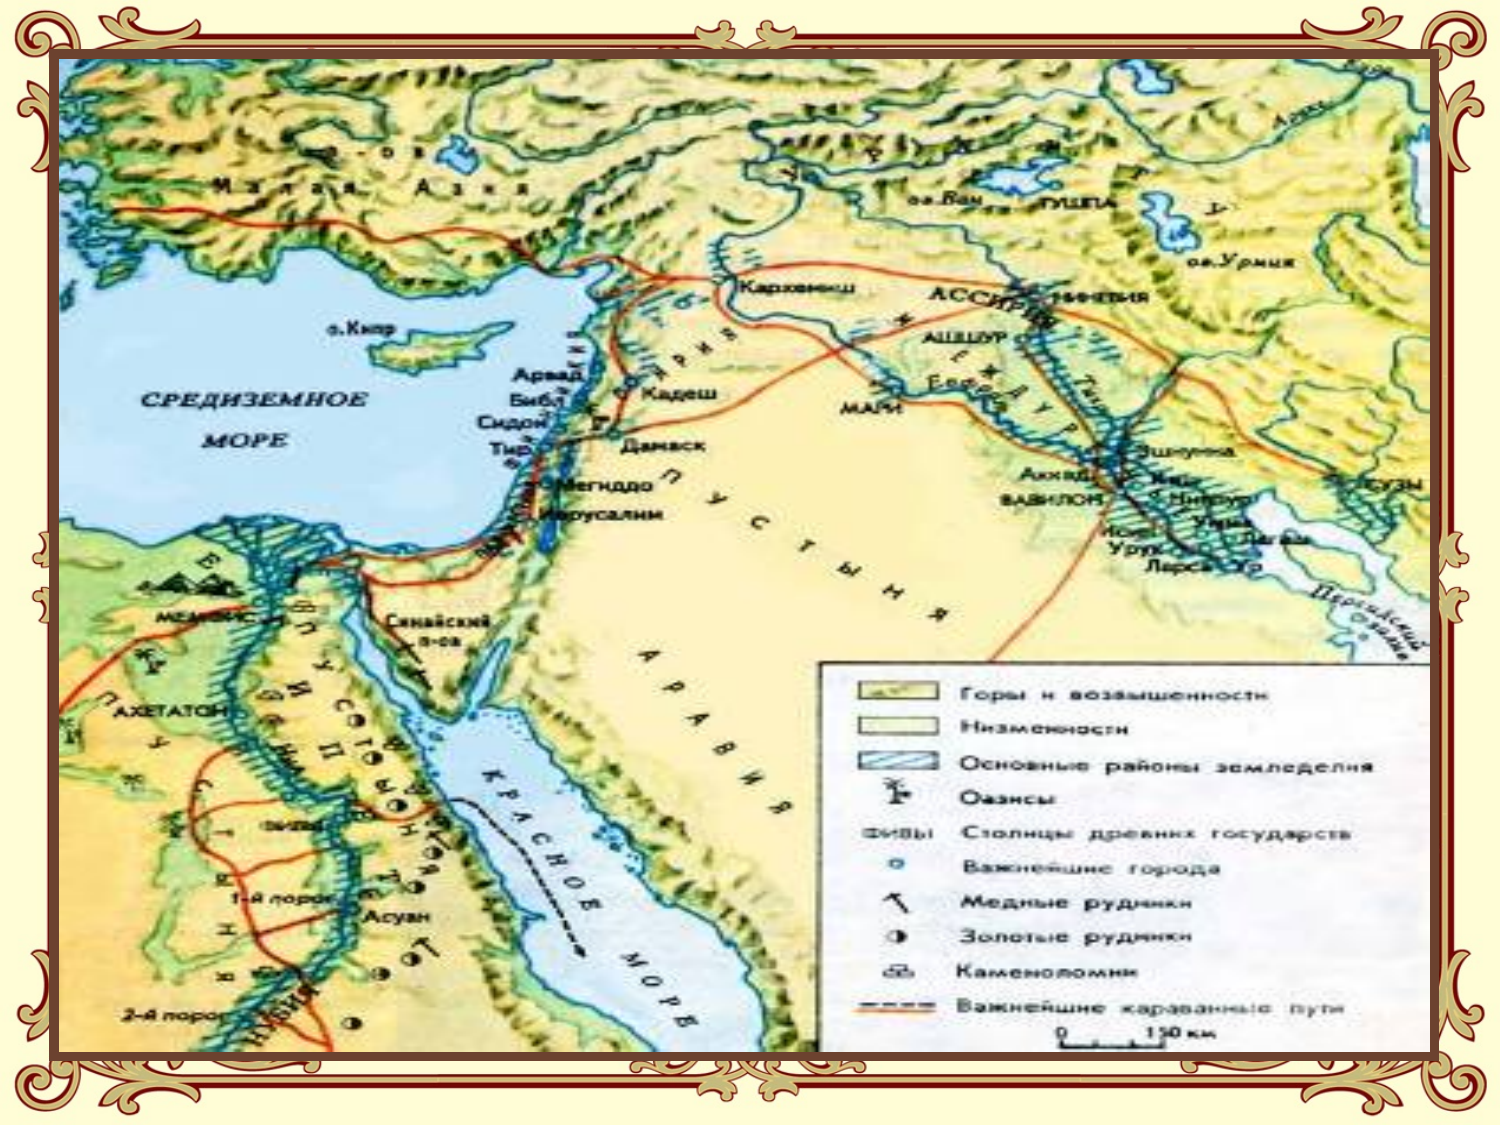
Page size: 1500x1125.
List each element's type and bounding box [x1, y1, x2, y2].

picture [0, 0, 1500, 1125]
list [58, 58, 1430, 1053]
